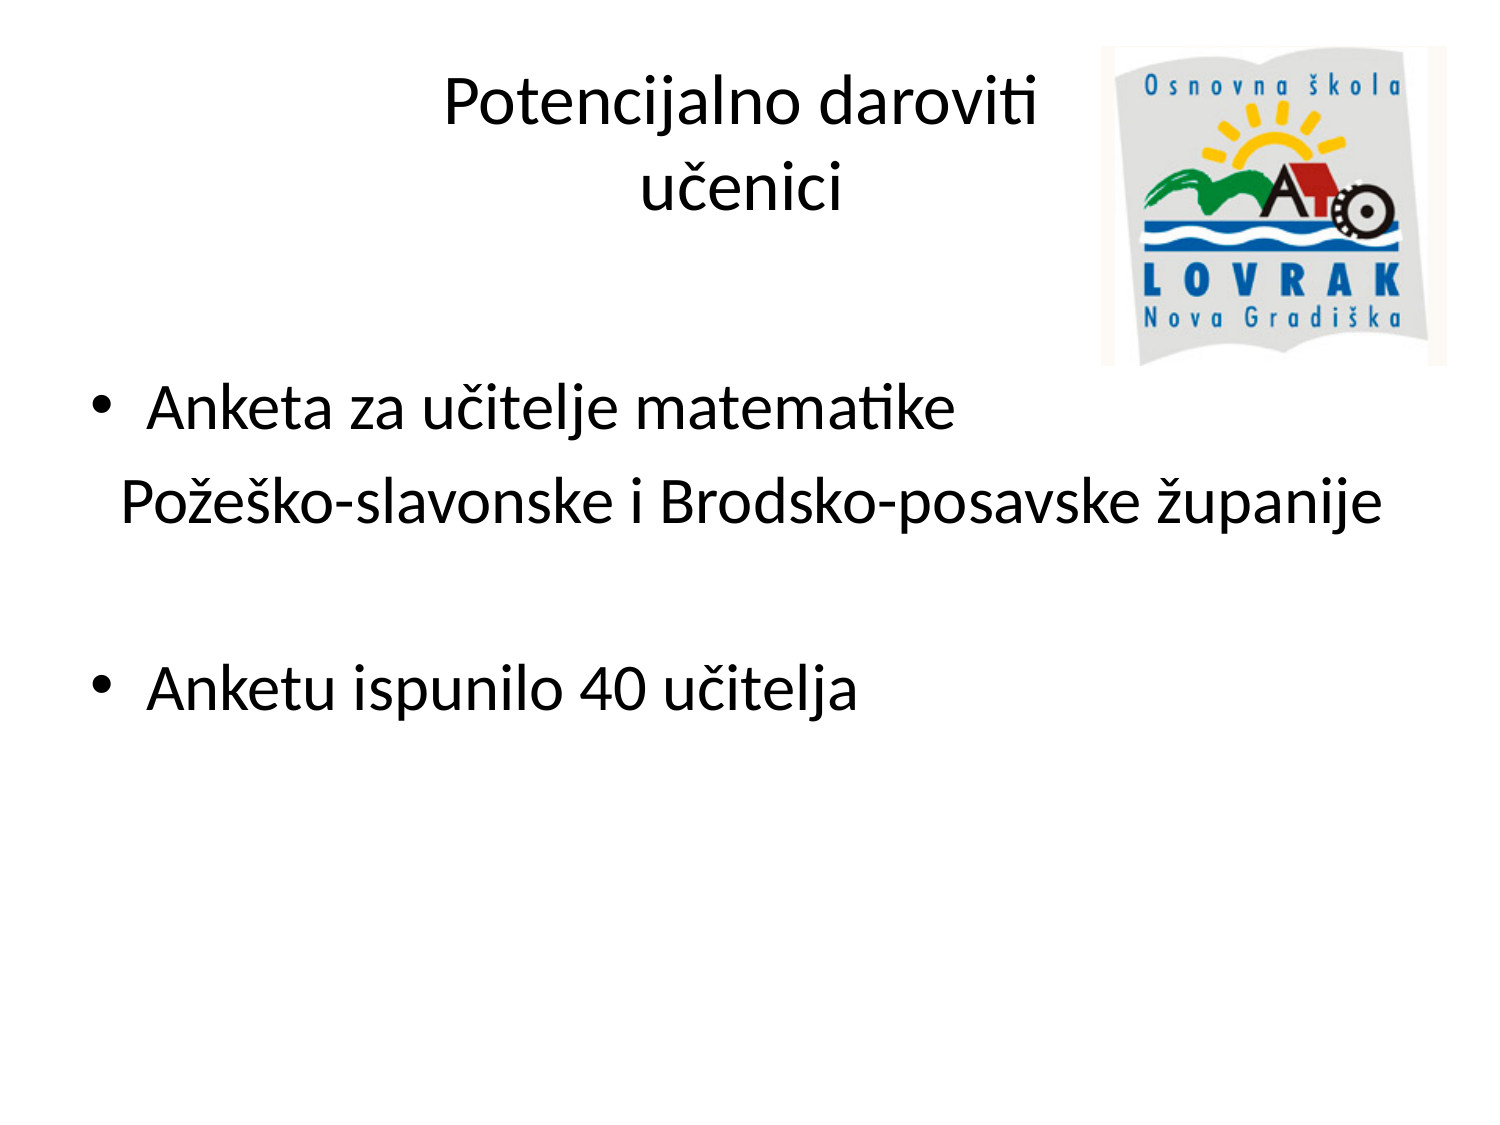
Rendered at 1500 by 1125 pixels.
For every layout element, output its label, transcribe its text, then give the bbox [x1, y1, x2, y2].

title Potencijalno daroviti učenici [75, 45, 1102, 233]
picture [1101, 46, 1448, 366]
list Anketa za učitelje matematike Požeško-slavonske i Brodsko-posavske županije Anketu ispunilo 40 učitelja [75, 262, 1425, 1005]
